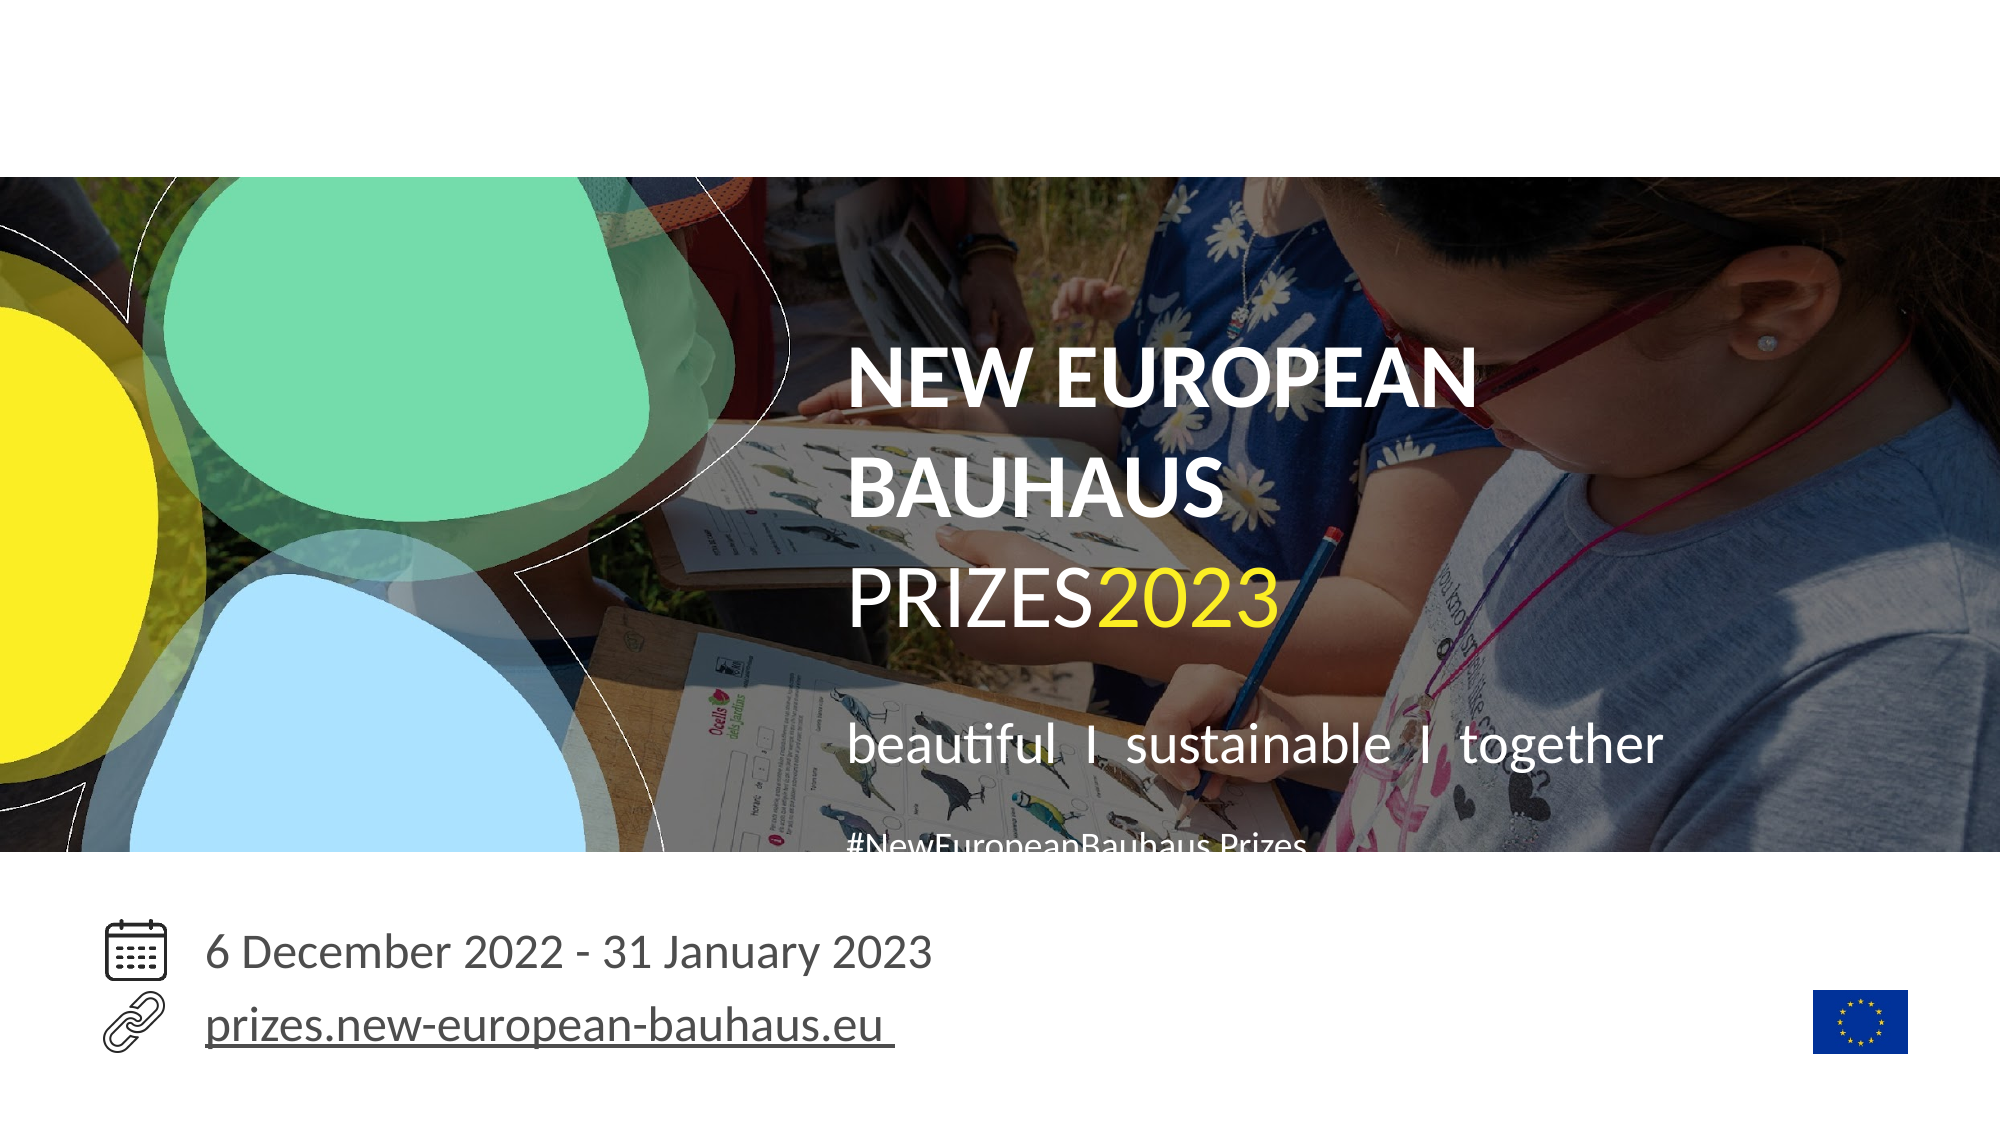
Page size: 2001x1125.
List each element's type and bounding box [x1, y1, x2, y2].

picture [0, 177, 2000, 852]
text_box [90, 904, 1129, 1061]
picture [1813, 990, 1908, 1054]
